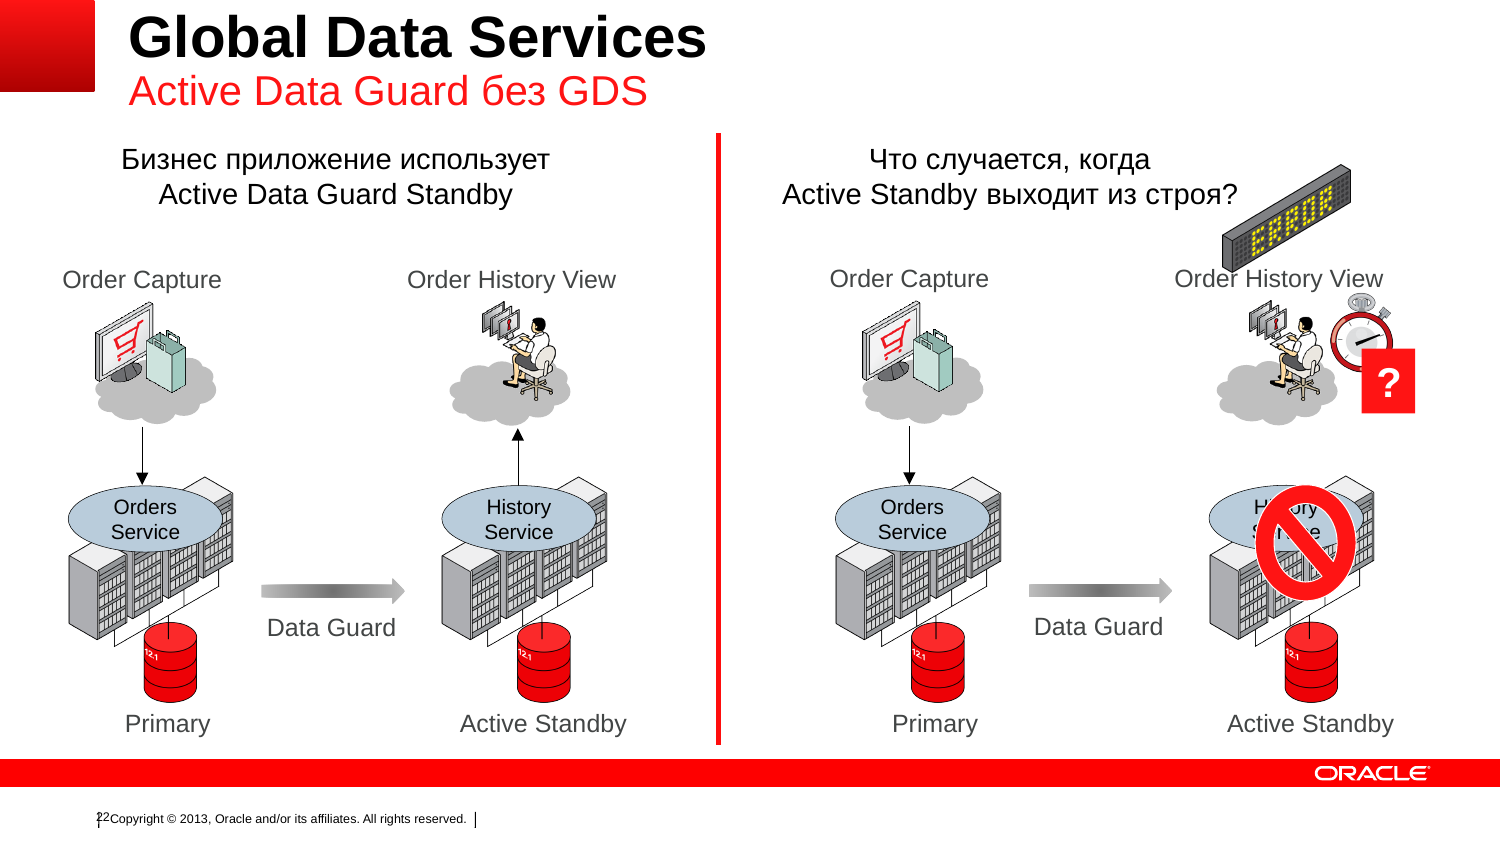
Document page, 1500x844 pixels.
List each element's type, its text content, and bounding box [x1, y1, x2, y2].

text_box Бизнес приложение использует Active Data Guard Standby [106, 132, 566, 218]
picture [0, 759, 1500, 787]
text_box Order History View [392, 255, 632, 301]
picture [1222, 164, 1352, 273]
picture [67, 476, 235, 705]
picture [441, 475, 608, 704]
text_box [447, 363, 573, 428]
picture [481, 300, 556, 401]
text_box Active Standby [445, 699, 643, 745]
text_box Primary [110, 712, 226, 745]
title Global Data Services Active Data Guard без GDS [128, 6, 1479, 74]
text_box [259, 576, 408, 606]
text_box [813, 255, 1416, 746]
text_box Что случается, когда Active Standby выходит из строя? [767, 132, 1253, 218]
text_box [95, 355, 219, 427]
text_box Order Capture [47, 255, 238, 301]
picture [95, 300, 186, 393]
text_box Data Guard [252, 603, 412, 649]
